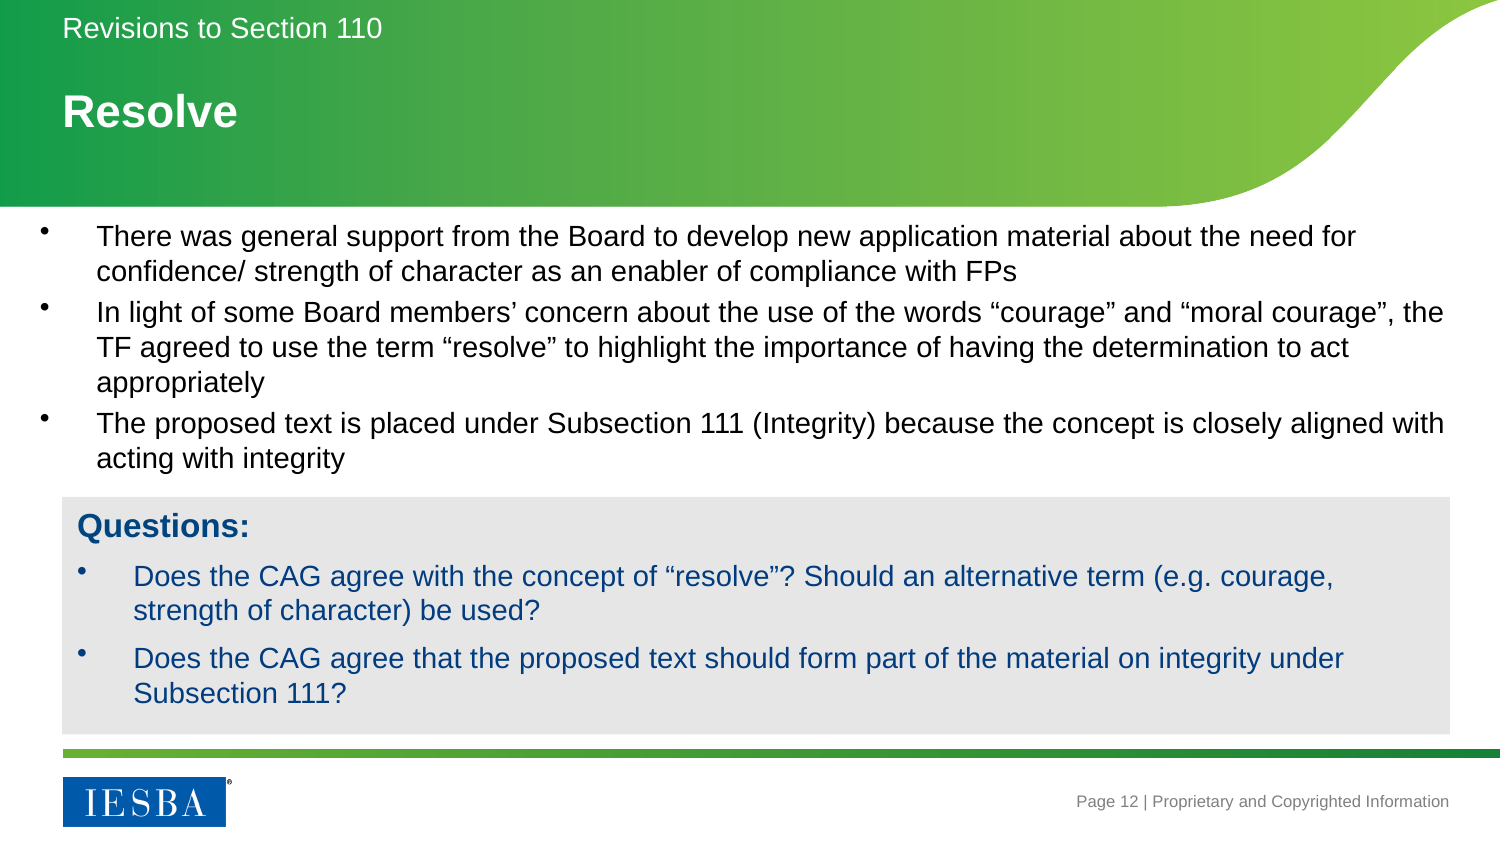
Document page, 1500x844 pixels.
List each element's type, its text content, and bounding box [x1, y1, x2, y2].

title Resolve [62, 46, 1300, 172]
picture [63, 777, 232, 827]
picture [0, 0, 1500, 207]
text_box Questions: Does the CAG agree with the concept of “resolve”? Should an alternative term (e.g. courage, strength of character) be used? Does the CAG agree that the proposed text should form part of the material on integrity under Subsection 111? [62, 496, 1450, 735]
list There was general support from the Board to develop new application material about the need for confidence/ strength of character as an enabler of compliance with FPs In light of some Board members’ concern about the use of the words “courage” and “moral courage”, the TF agreed to use the term “resolve” to highlight the importance of having the determination to act appropriately The proposed text is placed under Subsection 111 (Integrity) because the concept is closely aligned with acting with integrity [24, 209, 1463, 572]
subtitle Revisions to Section 110 [62, 9, 500, 38]
